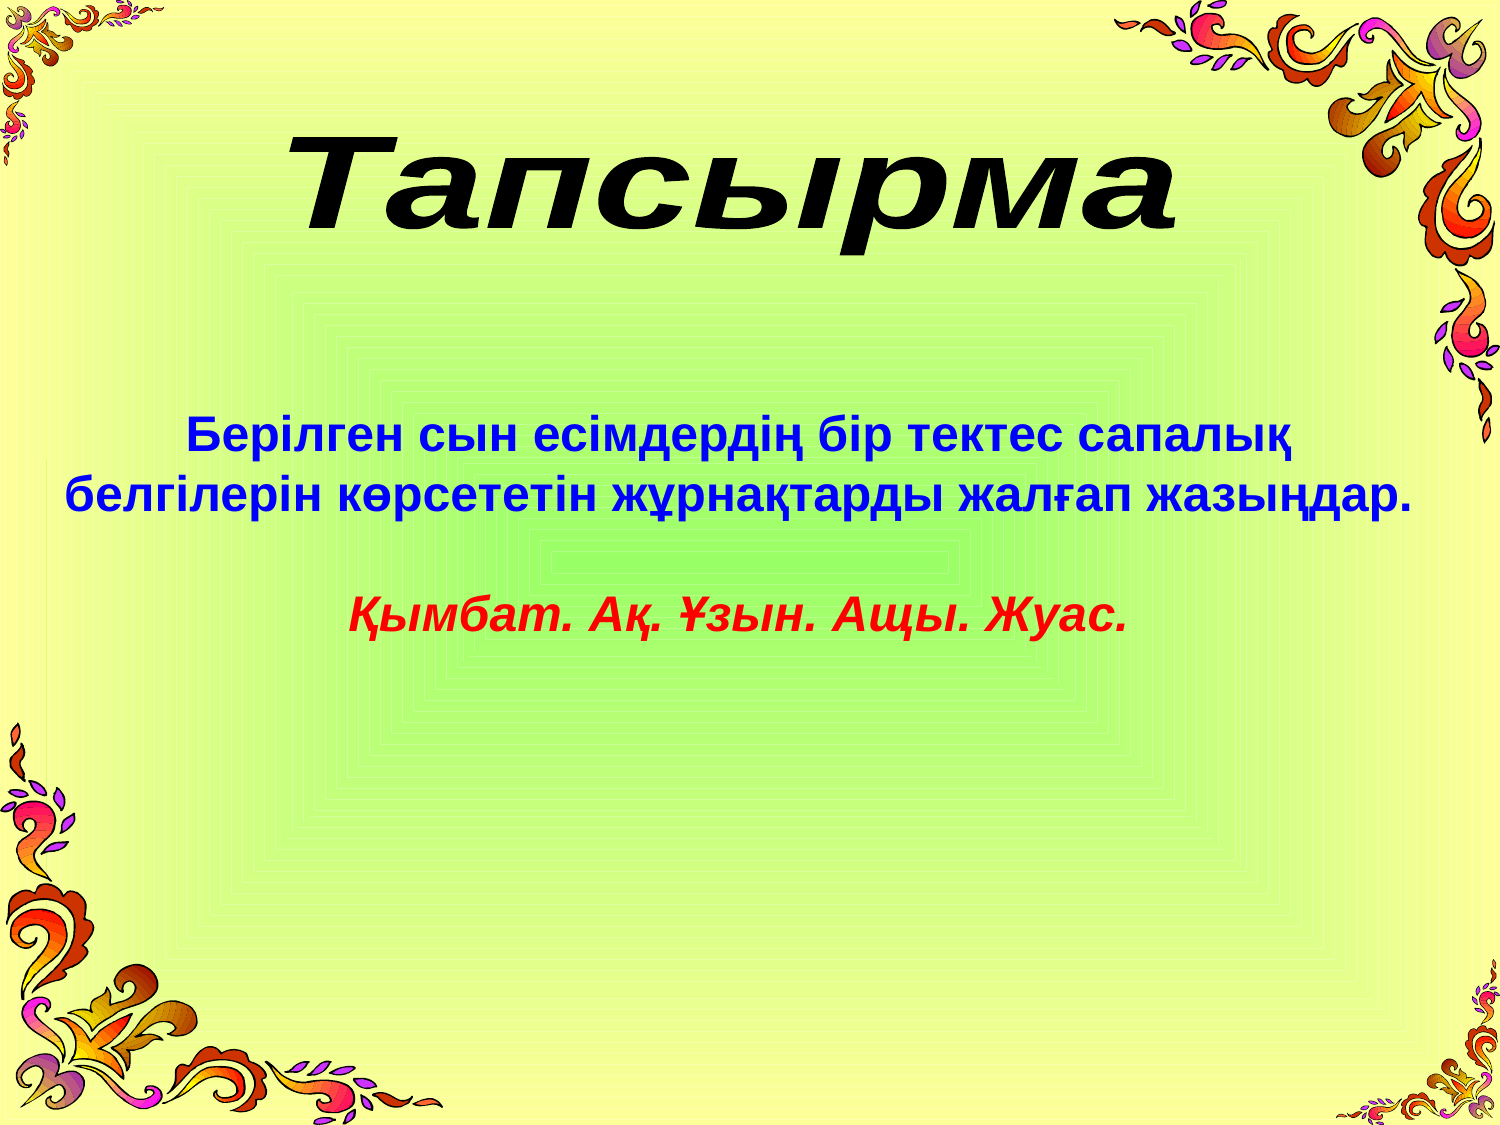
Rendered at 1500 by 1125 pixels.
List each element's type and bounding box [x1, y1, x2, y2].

text_box [0, 0, 1500, 1125]
